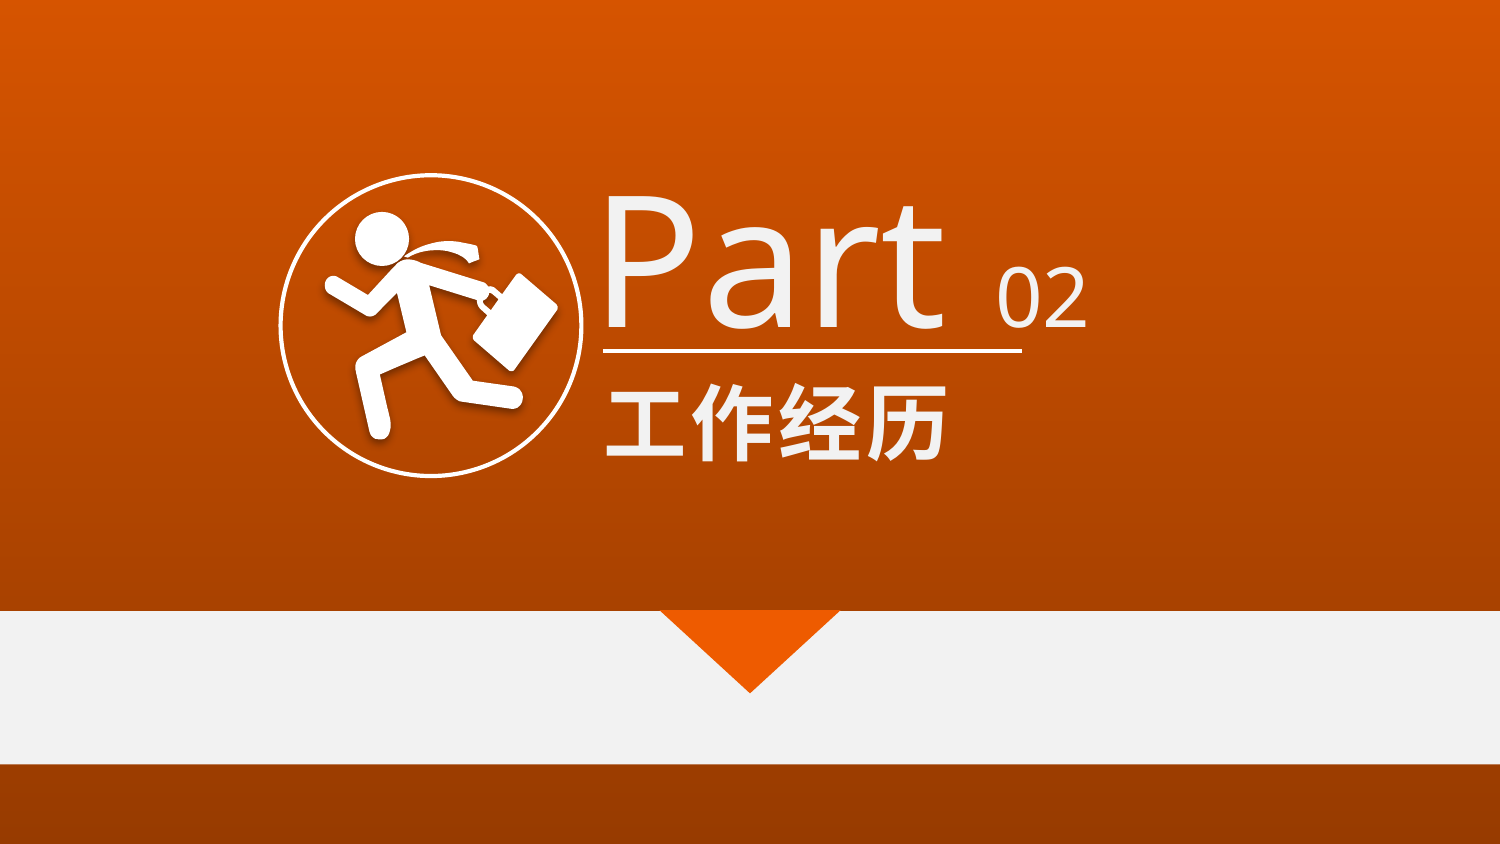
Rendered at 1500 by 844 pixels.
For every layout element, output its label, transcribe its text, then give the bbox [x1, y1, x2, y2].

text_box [280, 174, 582, 477]
text_box [0, 0, 1500, 609]
text_box [657, 608, 843, 695]
text_box [0, 766, 1500, 844]
text_box [0, 609, 1500, 766]
text_box Part 02 [580, 173, 1270, 336]
text_box 工作经历 [591, 362, 1361, 480]
